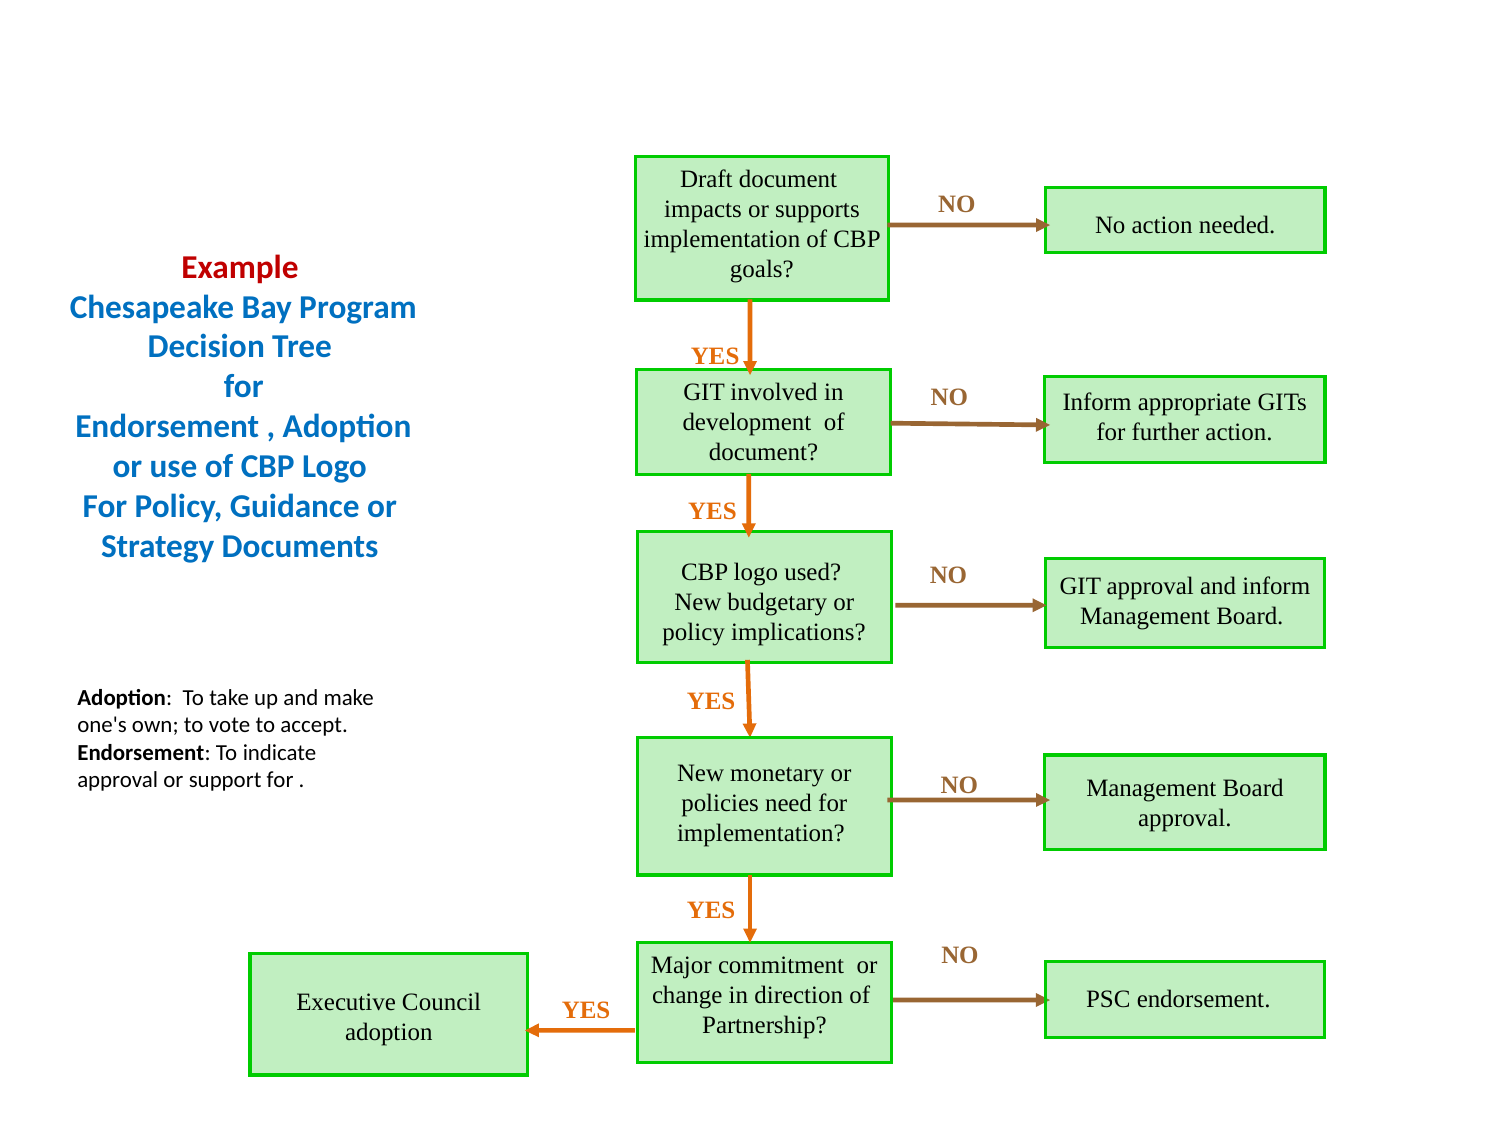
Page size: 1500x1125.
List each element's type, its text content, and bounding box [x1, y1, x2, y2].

text_box New monetary or policies need for implementation? [637, 737, 892, 875]
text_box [676, 473, 749, 538]
text_box CBP logo used? New budgetary or policy implications? [637, 531, 892, 663]
text_box [986, 418, 1051, 432]
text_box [674, 659, 751, 738]
text_box [895, 599, 1047, 612]
text_box [996, 793, 1051, 807]
text_box Inform appropriate GITs for further action. [1044, 376, 1326, 463]
text_box YES [550, 1031, 623, 1040]
text_box GIT involved in development of document? [636, 369, 891, 475]
text_box NO [923, 932, 997, 990]
text_box [525, 1024, 635, 1037]
text_box [893, 993, 1045, 1007]
text_box Adoption: To take up and make one's own; to vote to accept. Endorsement: To indicate approval or support for . [62, 674, 413, 800]
text_box YES [678, 333, 752, 381]
text_box PSC endorsement. [1045, 961, 1325, 1038]
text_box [674, 874, 751, 943]
text_box YES [550, 987, 623, 1030]
text_box NO [920, 226, 994, 235]
text_box [887, 218, 1051, 232]
text_box GIT approval and inform Management Board. [1045, 558, 1325, 648]
text_box No action needed. [1045, 187, 1326, 253]
text_box Draft document impacts or supports implementation of CBP goals? [635, 156, 889, 300]
text_box NO [920, 181, 994, 224]
text_box Major commitment or change in direction of Partnership? [637, 942, 892, 1063]
text_box NO [923, 762, 996, 820]
text_box Executive Council adoption [250, 953, 528, 1075]
text_box [752, 362, 757, 372]
text_box NO [912, 552, 985, 605]
text_box NO [913, 374, 986, 427]
text_box Management Board approval. [1044, 755, 1325, 850]
text_box Example Chesapeake Bay Program Decision Tree for Endorsement , Adoption or use of CBP Logo For Policy, Guidance or Strategy Documents [49, 237, 438, 572]
